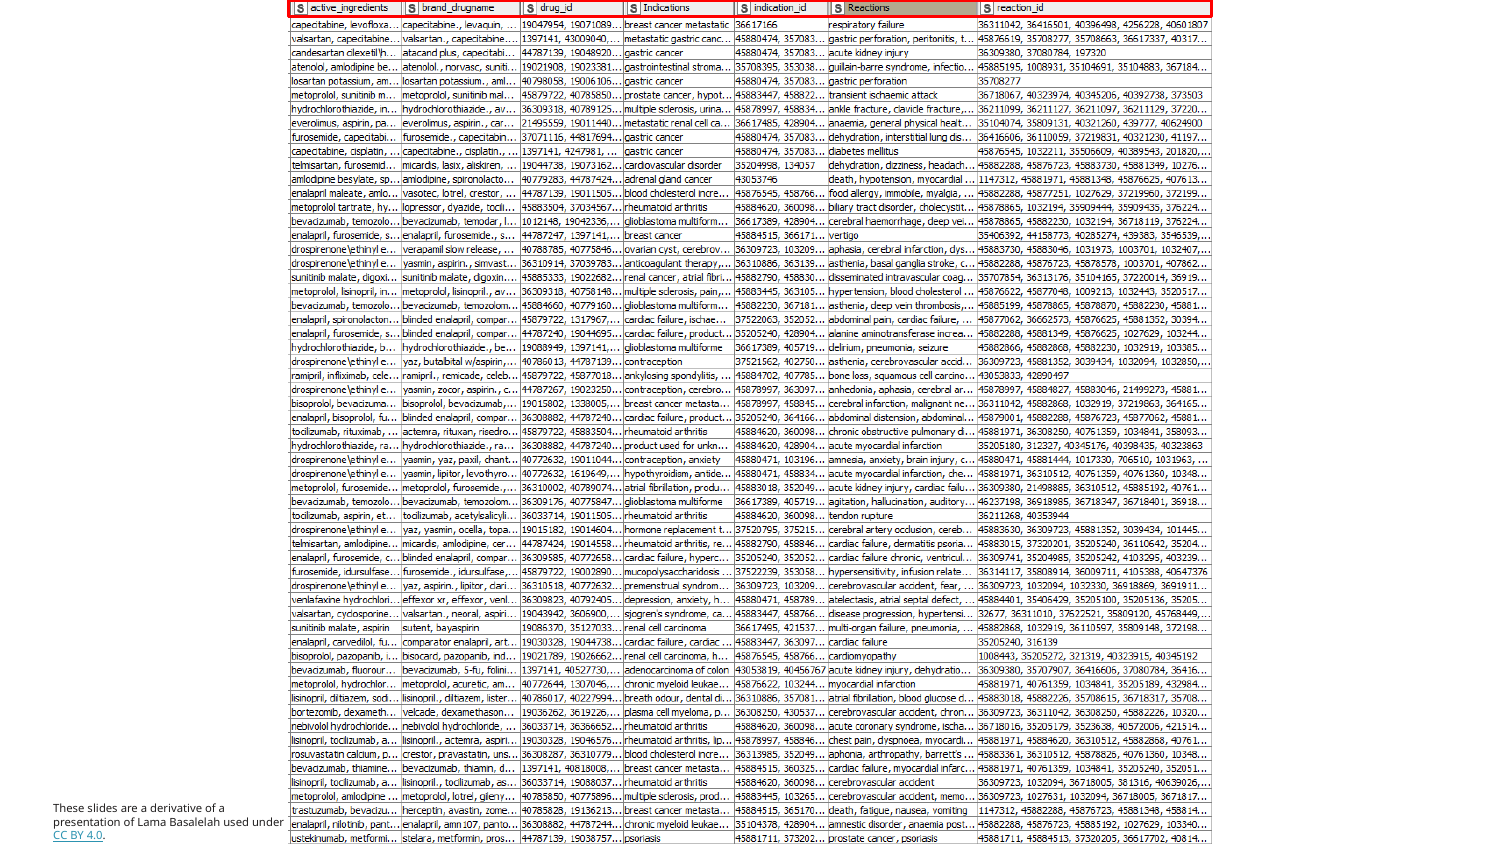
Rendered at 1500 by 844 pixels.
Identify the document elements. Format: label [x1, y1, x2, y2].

picture [288, 0, 1212, 844]
